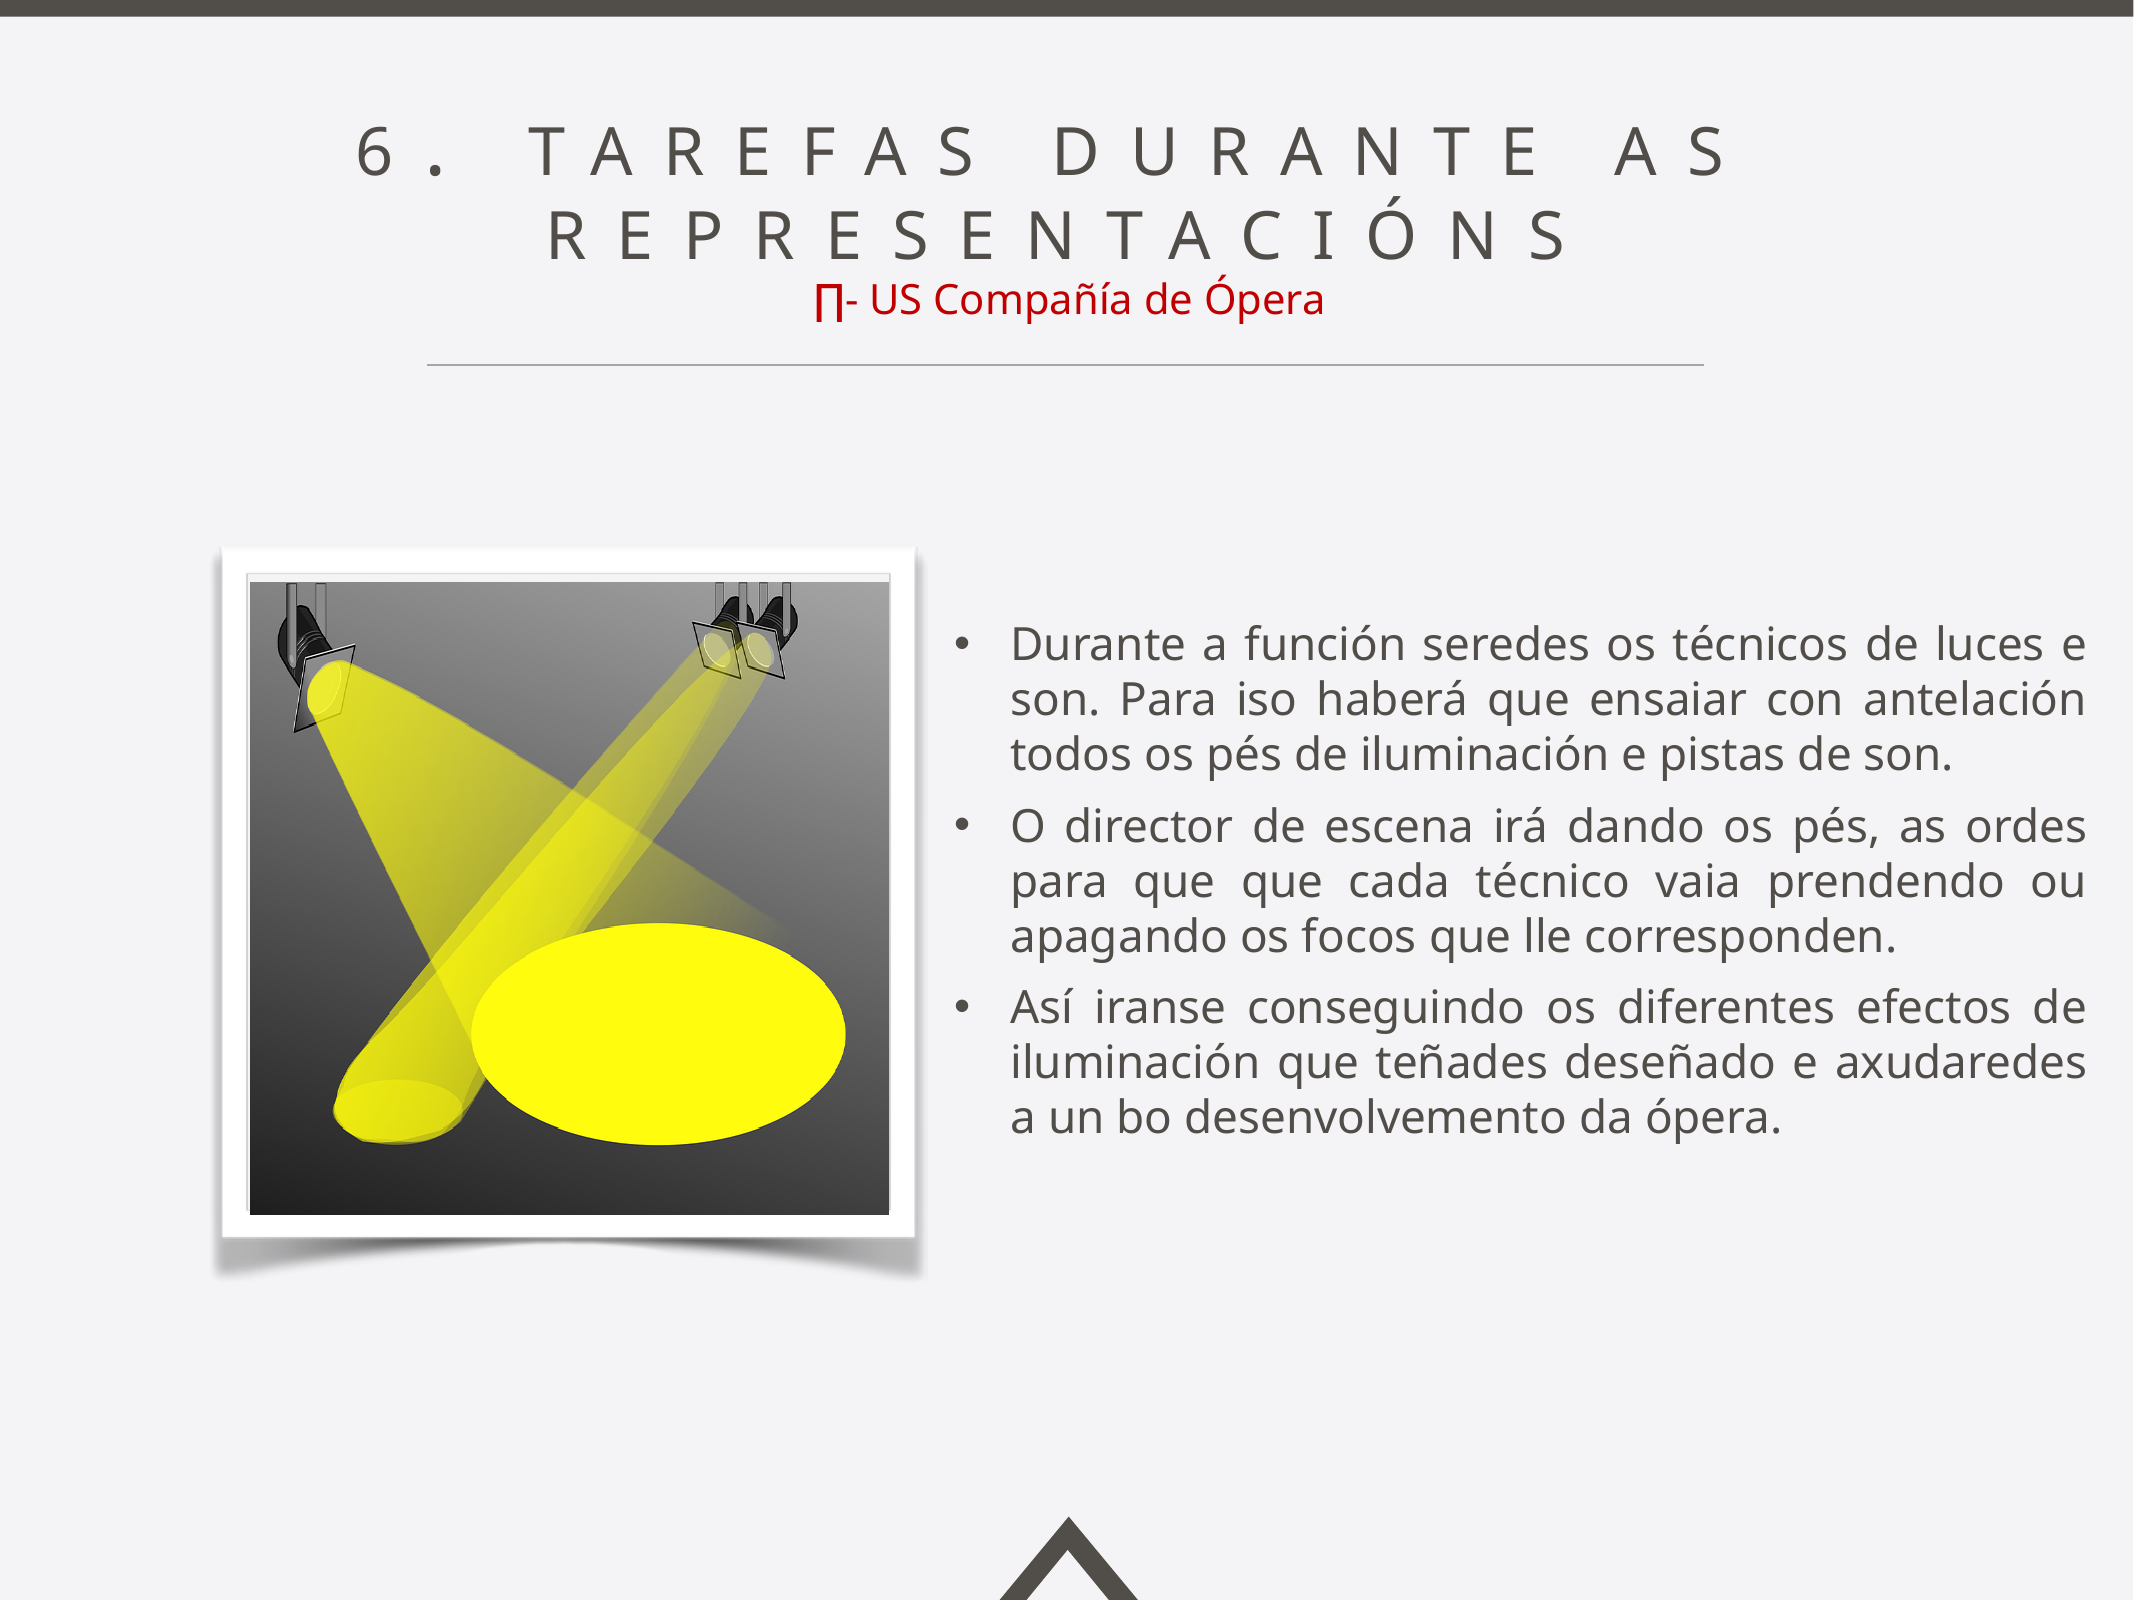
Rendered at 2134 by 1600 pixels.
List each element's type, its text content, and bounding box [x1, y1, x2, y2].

list ∏- US Compañía de Ópera [429, 271, 1710, 340]
picture [210, 547, 928, 1286]
title 6. tarefas durante as representacións [42, 79, 2069, 273]
list Durante a función seredes os técnicos de luces e son. Para iso haberá que ensaiar con antelación todos os pés de iluminación e pistas de son. O director de escena irá dando os pés, as ordes para que que cada técnico vaia prendendo ou apagando os focos que lle corresponden. Así iranse conseguindo os diferentes efectos de iluminación que teñades deseñado e axudaredes a un bo desenvolvemento da ópera. [953, 614, 2089, 1184]
